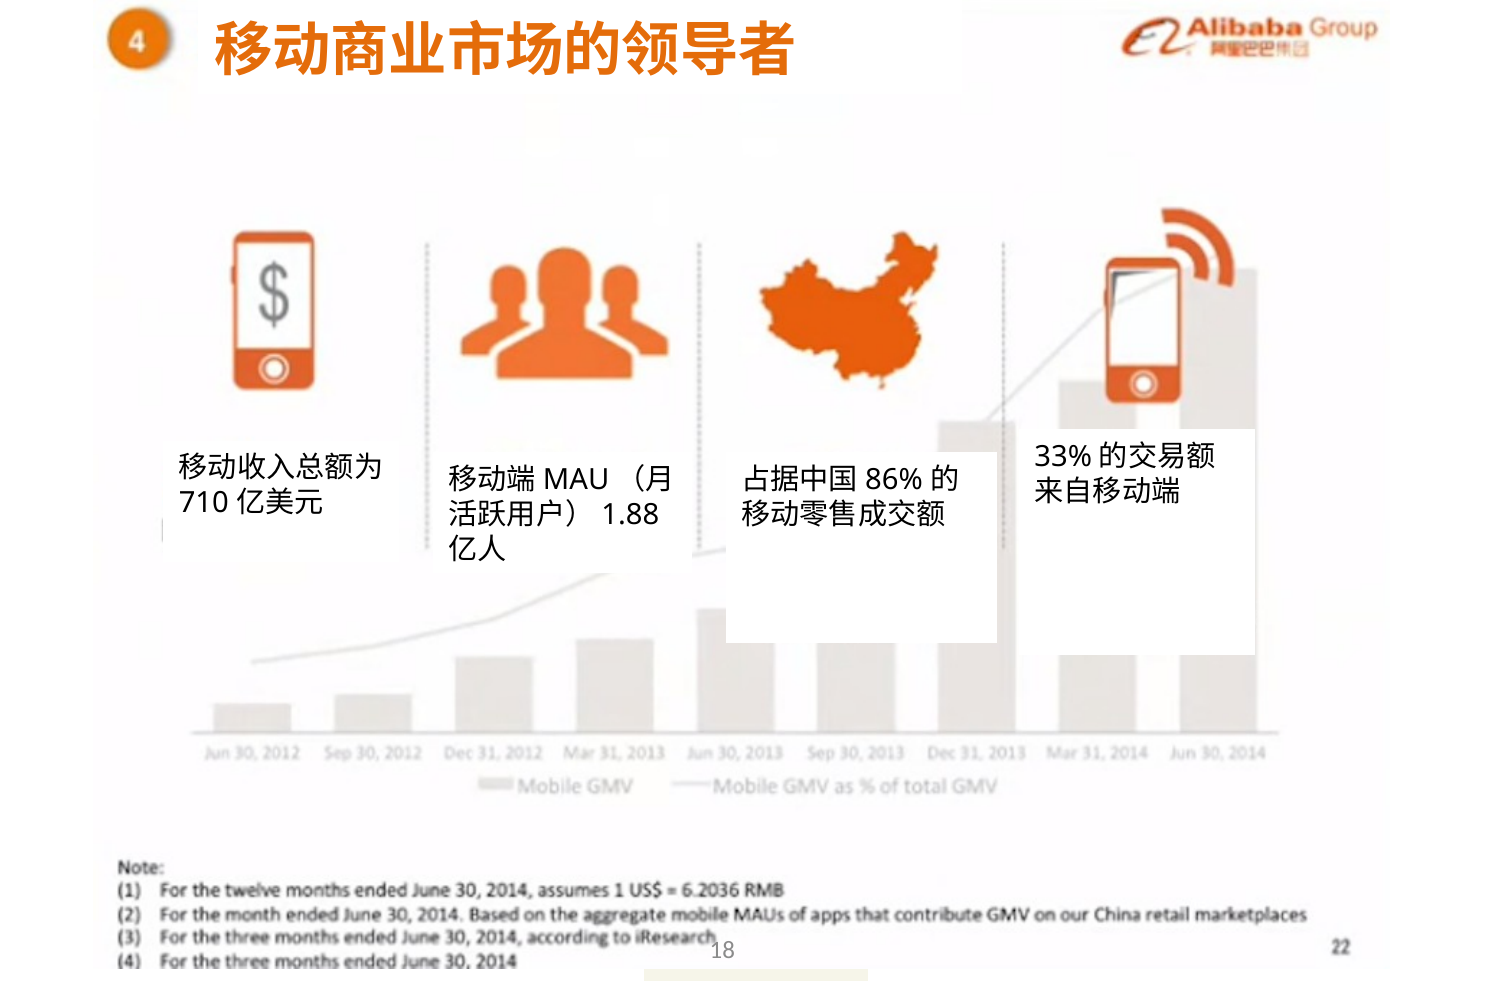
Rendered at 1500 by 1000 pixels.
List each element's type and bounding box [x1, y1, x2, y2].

picture [93, 0, 1390, 981]
